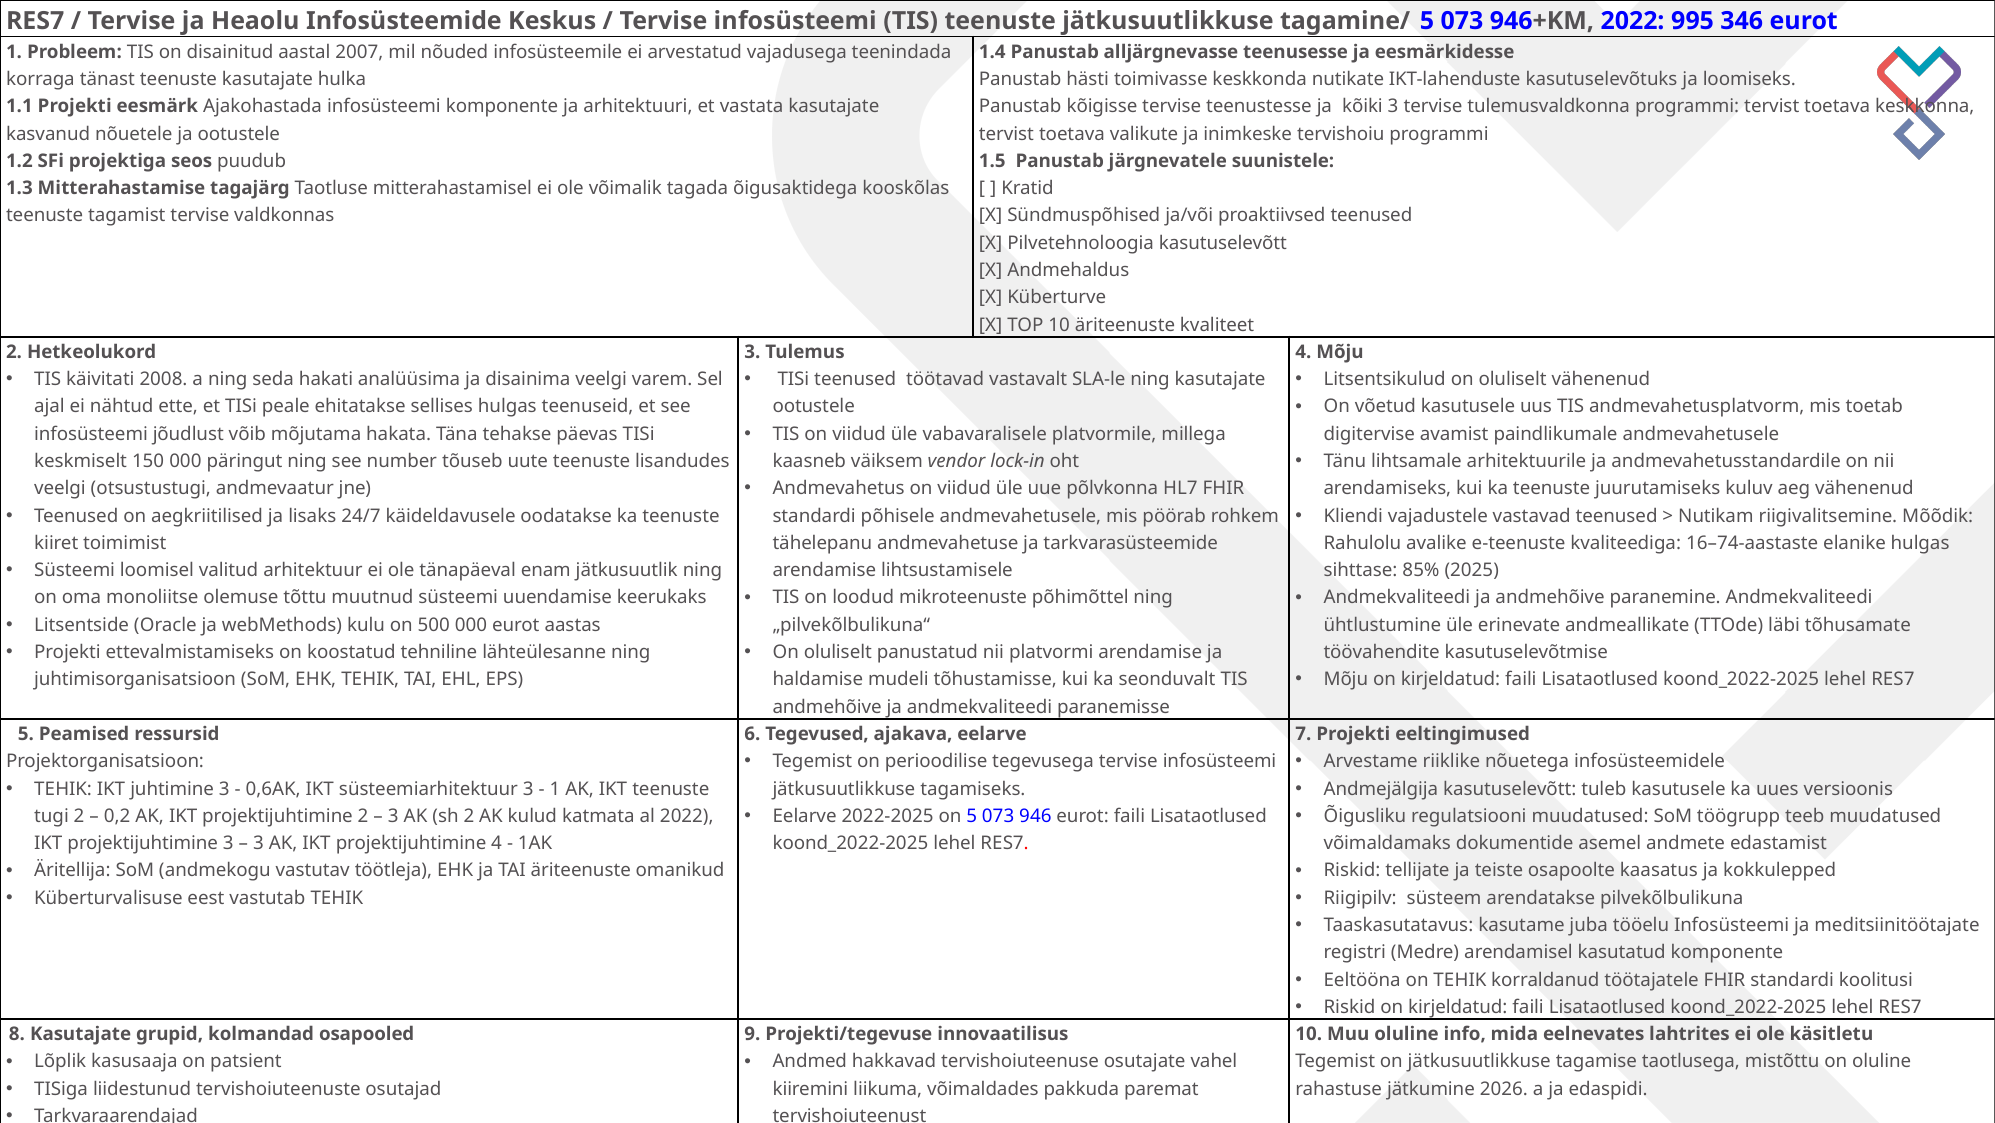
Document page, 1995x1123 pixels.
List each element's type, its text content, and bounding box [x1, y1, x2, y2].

table_cell 10. Muu oluline info, mida eelnevates lahtrites ei ole käsitletu Tegemist on jätkusuutlikkuse tagamise taotlusega, mistõttu on oluline rahastuse jätkumine 2026. a ja edaspidi. [1290, 1020, 1994, 1123]
table_cell 3. Tulemus TISi teenused töötavad vastavalt SLA-le ning kasutajate ootustele TIS on viidud üle vabavaralisele platvormile, millega kaasneb väiksem vendor lock-in oht Andmevahetus on viidud üle uue põlvkonna HL7 FHIR standardi põhisele andmevahetusele, mis pöörab rohkem tähelepanu andmevahetuse ja tarkvarasüsteemide arendamise lihtsustamisele TIS on loodud mikroteenuste põhimõttel ning „pilvekõlbulikuna“ On oluliselt panustatud nii platvormi arendamise ja haldamise mudeli tõhustamisse, kui ka seonduvalt TIS andmehõive ja andmekvaliteedi paranemisse [739, 338, 1288, 718]
table_cell 4. Mõju Litsentsikulud on oluliselt vähenenud On võetud kasutusele uus TIS andmevahetusplatvorm, mis toetab digitervise avamist paindlikumale andmevahetusele Tänu lihtsamale arhitektuurile ja andmevahetusstandardile on nii arendamiseks, kui ka teenuste juurutamiseks kuluv aeg vähenenud Kliendi vajadustele vastavad teenused > Nutikam riigivalitsemine. Mõõdik: Rahulolu avalike e-teenuste kvaliteediga: 16–74-aastaste elanike hulgas sihttase: 85% (2025) Andmekvaliteedi ja andmehõive paranemine. Andmekvaliteedi ühtlustumine üle erinevate andmeallikate (TTOde) läbi tõhusamate töövahendite kasutuselevõtmise Mõju on kirjeldatud: faili Lisataotlused koond_2022-2025 lehel RES7 [1290, 338, 1994, 718]
table_header RES7 / Tervise ja Heaolu Infosüsteemide Keskus / Tervise infosüsteemi (TIS) teenuste jätkusuutlikkuse tagamine/ 5 073 946+KM, 2022: 995 346 eurot [1, 1, 1994, 36]
table_cell 6. Tegevused, ajakava, eelarve Tegemist on perioodilise tegevusega tervise infosüsteemi jätkusuutlikkuse tagamiseks. Eelarve 2022-2025 on 5 073 946 eurot: faili Lisataotlused koond_2022-2025 lehel RES7. [739, 720, 1288, 1018]
table_cell 2. Hetkeolukord TIS käivitati 2008. a ning seda hakati analüüsima ja disainima veelgi varem. Sel ajal ei nähtud ette, et TISi peale ehitatakse sellises hulgas teenuseid, et see infosüsteemi jõudlust võib mõjutama hakata. Täna tehakse päevas TISi keskmiselt 150 000 päringut ning see number tõuseb uute teenuste lisandudes veelgi (otsustustugi, andmevaatur jne) Teenused on aegkriitilised ja lisaks 24/7 käideldavusele oodatakse ka teenuste kiiret toimimist Süsteemi loomisel valitud arhitektuur ei ole tänapäeval enam jätkusuutlik ning on oma monoliitse olemuse tõttu muutnud süsteemi uuendamise keerukaks Litsentside (Oracle ja webMethods) kulu on 500 000 eurot aastas Projekti ettevalmistamiseks on koostatud tehniline lähteülesanne ning juhtimisorganisatsioon (SoM, EHK, TEHIK, TAI, EHL, EPS) [1, 338, 737, 718]
table_cell 9. Projekti/tegevuse innovaatilisus Andmed hakkavad tervishoiuteenuse osutajate vahel kiiremini liikuma, võimaldades pakkuda paremat tervishoiuteenust HL7 FHIR standardil baseeruva andmevahetuse kasutuselevõtmine Olemasolevate komponentide taaskasutus Mikroteenustel põhinev arhitektuur [739, 1020, 1288, 1123]
table_cell 5. Peamised ressursid Projektorganisatsioon: TEHIK: IKT juhtimine 3 - 0,6AK, IKT süsteemiarhitektuur 3 - 1 AK, IKT teenuste tugi 2 – 0,2 AK, IKT projektijuhtimine 2 – 3 AK (sh 2 AK kulud katmata al 2022), IKT projektijuhtimine 3 – 3 AK, IKT projektijuhtimine 4 - 1AK Äritellija: SoM (andmekogu vastutav töötleja), EHK ja TAI äriteenuste omanikud Küberturvalisuse eest vastutab TEHIK [1, 720, 737, 1018]
table_cell 1.4 Panustab alljärgnevasse teenusesse ja eesmärkidesse Panustab hästi toimivasse keskkonda nutikate IKT-lahenduste kasutuselevõtuks ja loomiseks. Panustab kõigisse tervise teenustesse ja kõiki 3 tervise tulemusvaldkonna programmi: tervist toetava keskkonna, tervist toetava valikute ja inimkeske tervishoiu programmi 1.5 Panustab järgnevatele suunistele: [ ] Kratid [X] Sündmuspõhised ja/või proaktiivsed teenused [X] Pilvetehnoloogia kasutuselevõtt [X] Andmehaldus [X] Küberturve [X] TOP 10 äriteenuste kvaliteet [974, 37, 1994, 336]
table_cell 1. Probleem: TIS on disainitud aastal 2007, mil nõuded infosüsteemile ei arvestatud vajadusega teenindada korraga tänast teenuste kasutajate hulka 1.1 Projekti eesmärk Ajakohastada infosüsteemi komponente ja arhitektuuri, et vastata kasutajate kasvanud nõuetele ja ootustele 1.2 SFi projektiga seos puudub 1.3 Mitterahastamise tagajärg Taotluse mitterahastamisel ei ole võimalik tagada õigusaktidega kooskõlas teenuste tagamist tervise valdkonnas [1, 37, 972, 336]
table_cell 7. Projekti eeltingimused Arvestame riiklike nõuetega infosüsteemidele Andmejälgija kasutuselevõtt: tuleb kasutusele ka uues versioonis Õigusliku regulatsiooni muudatused: SoM töögrupp teeb muudatused võimaldamaks dokumentide asemel andmete edastamist Riskid: tellijate ja teiste osapoolte kaasatus ja kokkulepped Riigipilv: süsteem arendatakse pilvekõlbulikuna Taaskasutatavus: kasutame juba tööelu Infosüsteemi ja meditsiinitöötajate registri (Medre) arendamisel kasutatud komponente Eeltööna on TEHIK korraldanud töötajatele FHIR standardi koolitusi Riskid on kirjeldatud: faili Lisataotlused koond_2022-2025 lehel RES7 [1290, 720, 1994, 1018]
table_cell 8. Kasutajate grupid, kolmandad osapooled Lõplik kasusaaja on patsient TISiga liidestunud tervishoiuteenuste osutajad Tarkvaraarendajad TIS teenuseid kasutavad riigiasutused [1, 1020, 737, 1123]
